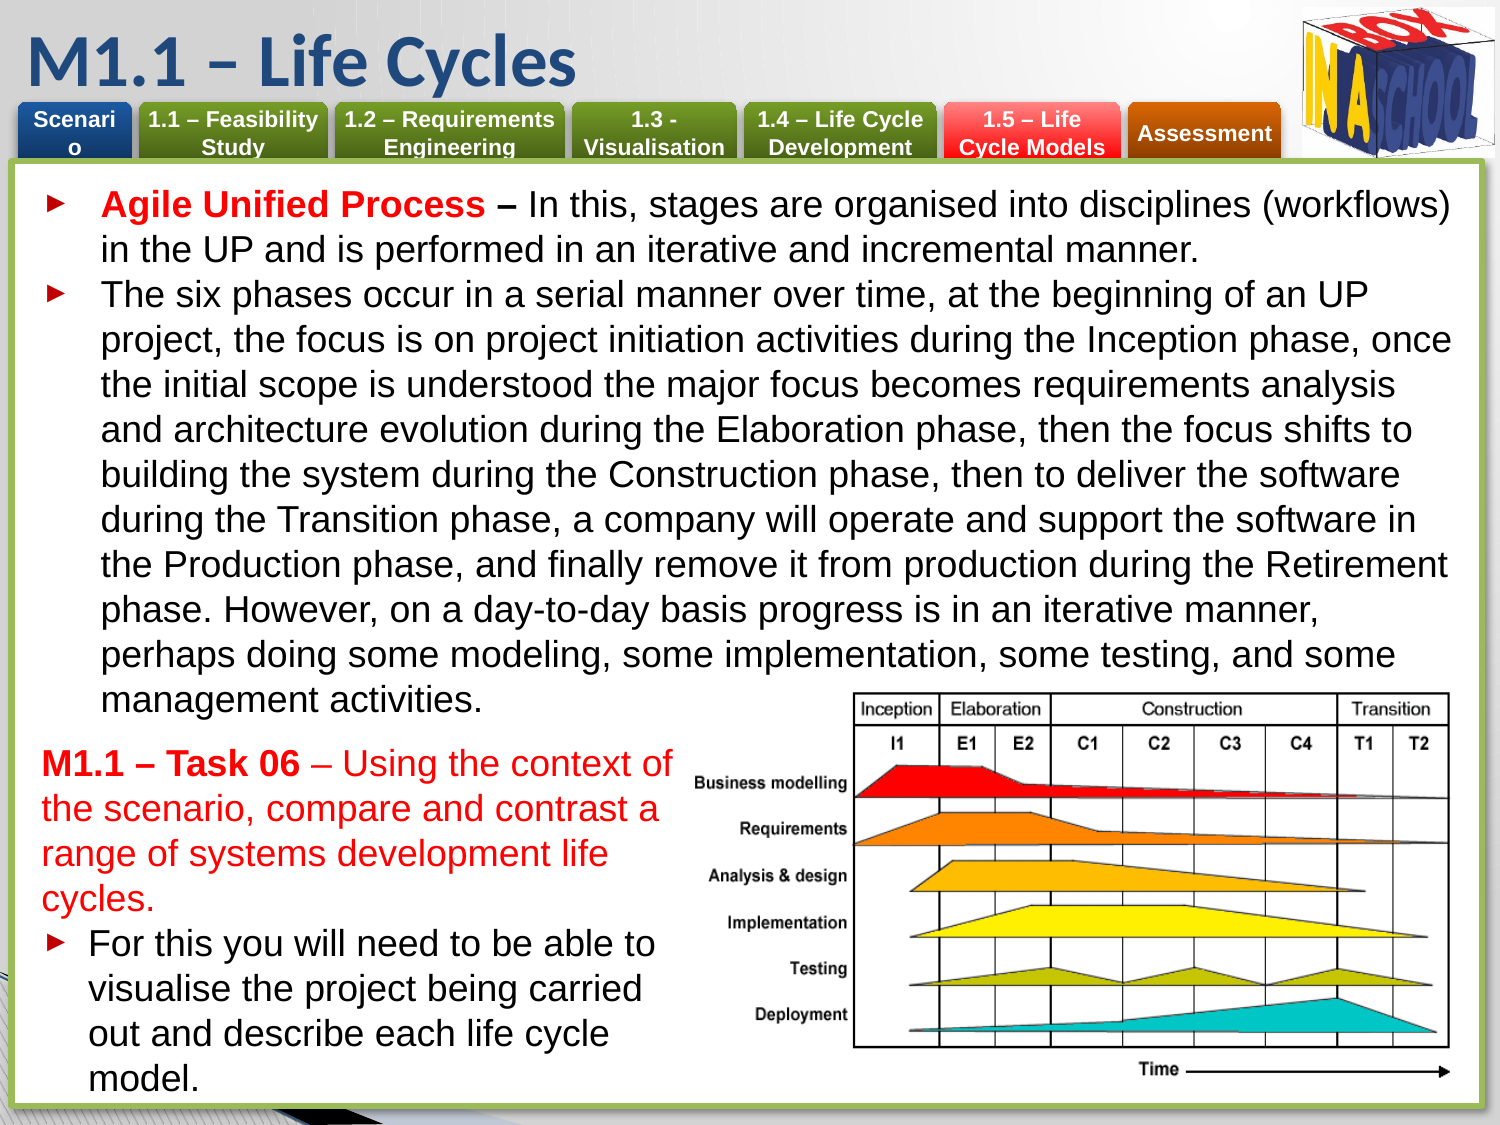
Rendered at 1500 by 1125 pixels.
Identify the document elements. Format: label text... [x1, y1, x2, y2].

text_box Agile Unified Process – In this, stages are organised into disciplines (workflows) in the UP and is performed in an iterative and incremental manner. The six phases occur in a serial manner over time, at the beginning of an UP project, the focus is on project initiation activities during the Inception phase, once the initial scope is understood the major focus becomes requirements analysis and architecture evolution during the Elaboration phase, then the focus shifts to building the system during the Construction phase, then to deliver the software during the Transition phase, a company will operate and support the software in the Production phase, and finally remove it from production during the Retirement phase. However, on a day-to-day basis progress is in an iterative manner, perhaps doing some modeling, some implementation, some testing, and some management activities. [26, 172, 1471, 728]
text_box M1.1 – Task 06 – Using the context of the scenario, compare and contrast a range of systems development life cycles. For this you will need to be able to visualise the project being carried out and describe each life cycle model. [26, 731, 691, 1107]
title M1.1 – Life Cycles [11, 11, 1270, 102]
picture [281, 1114, 303, 1125]
picture [690, 692, 1459, 1083]
picture [1302, 7, 1495, 158]
